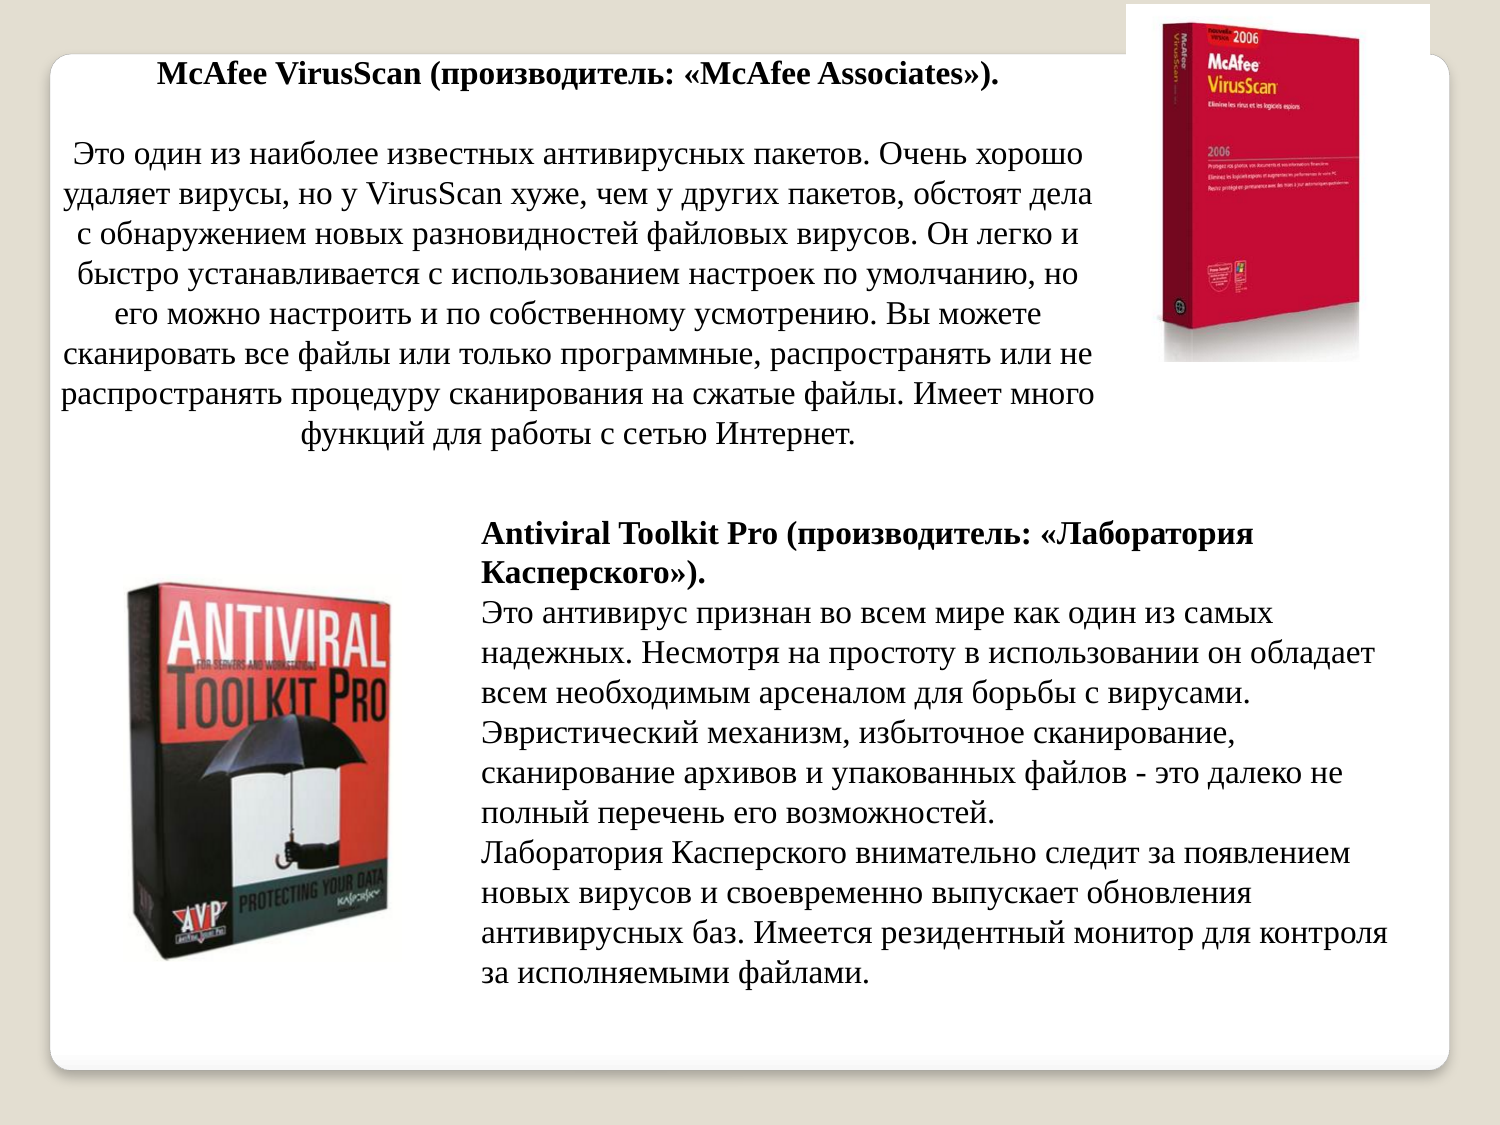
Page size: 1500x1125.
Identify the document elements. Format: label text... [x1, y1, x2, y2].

text_box McAfee VirusScan (производитель: «McAfee Associates»). Это один из наиболее известных антивирусных пакетов. Очень хорошо удаляет вирусы, но у VirusScan хуже, чем у других пакетов, обстоят дела с обнаружением новых разновидностей файловых вирусов. Он легко и быстро устанавливается с использованием настроек по умолчанию, но его можно настроить и по собственному усмотрению. Вы можете сканировать все файлы или только программные, распространять или не распространять процедуру сканирования на сжатые файлы. Имеет много функций для работы с сетью Интернет. [41, 4, 1117, 504]
picture [123, 573, 402, 962]
picture [1126, 4, 1430, 362]
text_box Antiviral Toolkit Pro (производитель: «Лаборатория Касперского»). Это антивирус признан во всем мире как один из самых надежных. Несмотря на простоту в использовании он обладает всем необходимым арсеналом для борьбы с вирусами. Эвристический механизм, избыточное сканирование, сканирование архивов и упакованных файлов - это далеко не полный перечень его возможностей. Лаборатория Касперского внимательно следит за появлением новых вирусов и своевременно выпускает обновления антивирусных баз. Имеется резидентный монитор для контроля за исполняемыми файлами. [466, 503, 1424, 1038]
